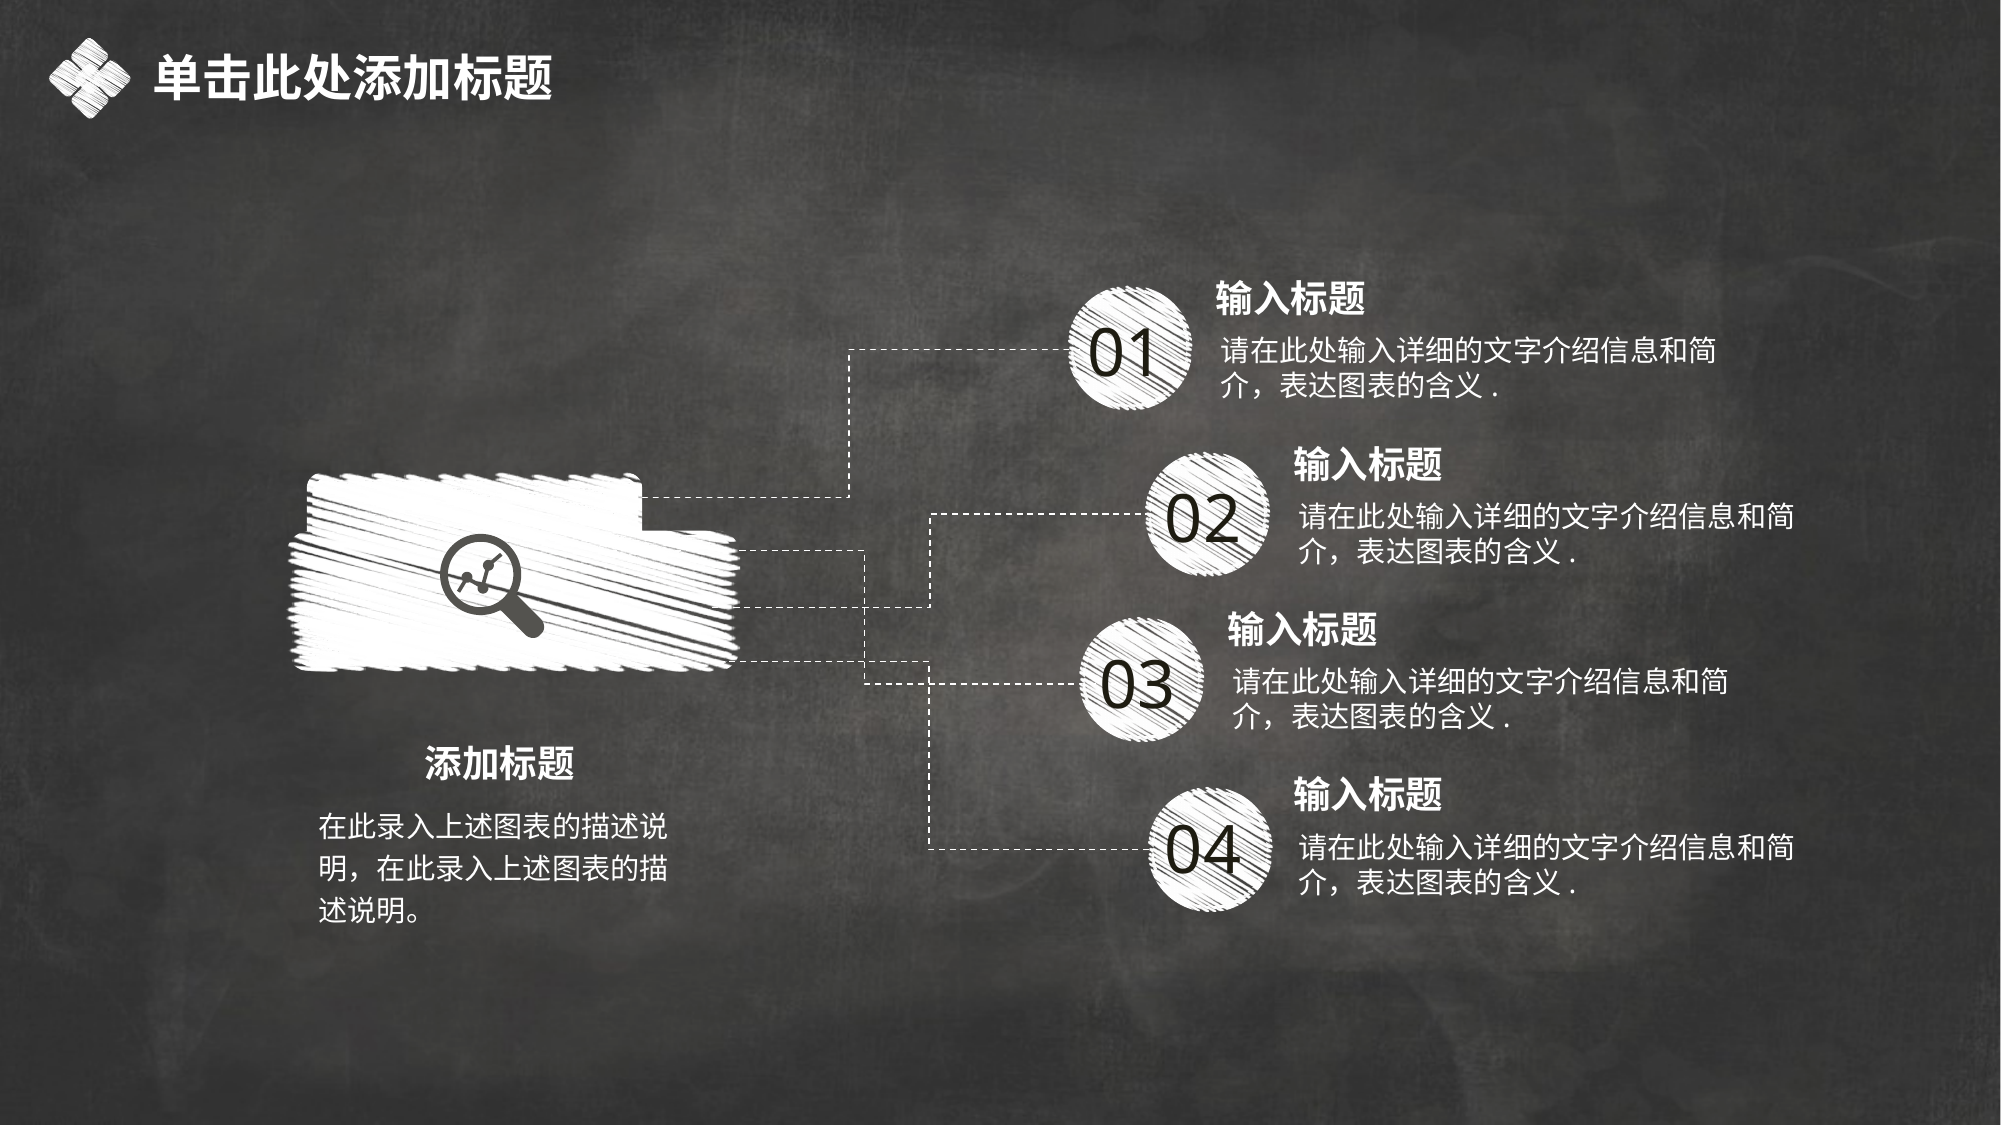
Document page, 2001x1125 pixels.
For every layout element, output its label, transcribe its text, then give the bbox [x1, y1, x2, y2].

picture [127, 73, 131, 84]
text_box 输入标题 [1278, 764, 1675, 811]
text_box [610, 680, 702, 685]
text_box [1066, 285, 1193, 411]
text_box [707, 661, 1151, 850]
text_box 添加标题 [409, 732, 665, 793]
text_box 请在此处输入详细的文字介绍信息和简介，表达图表的含义. [1283, 490, 1816, 622]
text_box 请在此处输入详细的文字介绍信息和简介，表达图表的含义. [1206, 324, 1738, 456]
text_box 在此录入上述图表的描述说明，在此录入上述图表的描述说明。 [303, 793, 713, 935]
text_box 04 [1136, 858, 1142, 894]
text_box 单击此处添加标题 [137, 38, 568, 114]
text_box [52, 41, 127, 115]
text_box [1078, 616, 1205, 743]
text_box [0, 0, 2001, 1125]
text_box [1144, 451, 1271, 578]
text_box 请在此处输入详细的文字介绍信息和简介，表达图表的含义. [1283, 821, 1816, 953]
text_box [746, 513, 1148, 608]
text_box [286, 472, 741, 672]
text_box 输入标题 [1201, 267, 1598, 314]
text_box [746, 616, 1075, 659]
picture [84, 115, 96, 119]
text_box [610, 349, 1088, 498]
text_box 输入标题 [1278, 433, 1675, 480]
text_box 输入标题 [1212, 598, 1610, 646]
text_box 请在此处输入详细的文字介绍信息和简介，表达图表的含义. [1217, 656, 1750, 787]
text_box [1147, 786, 1274, 913]
